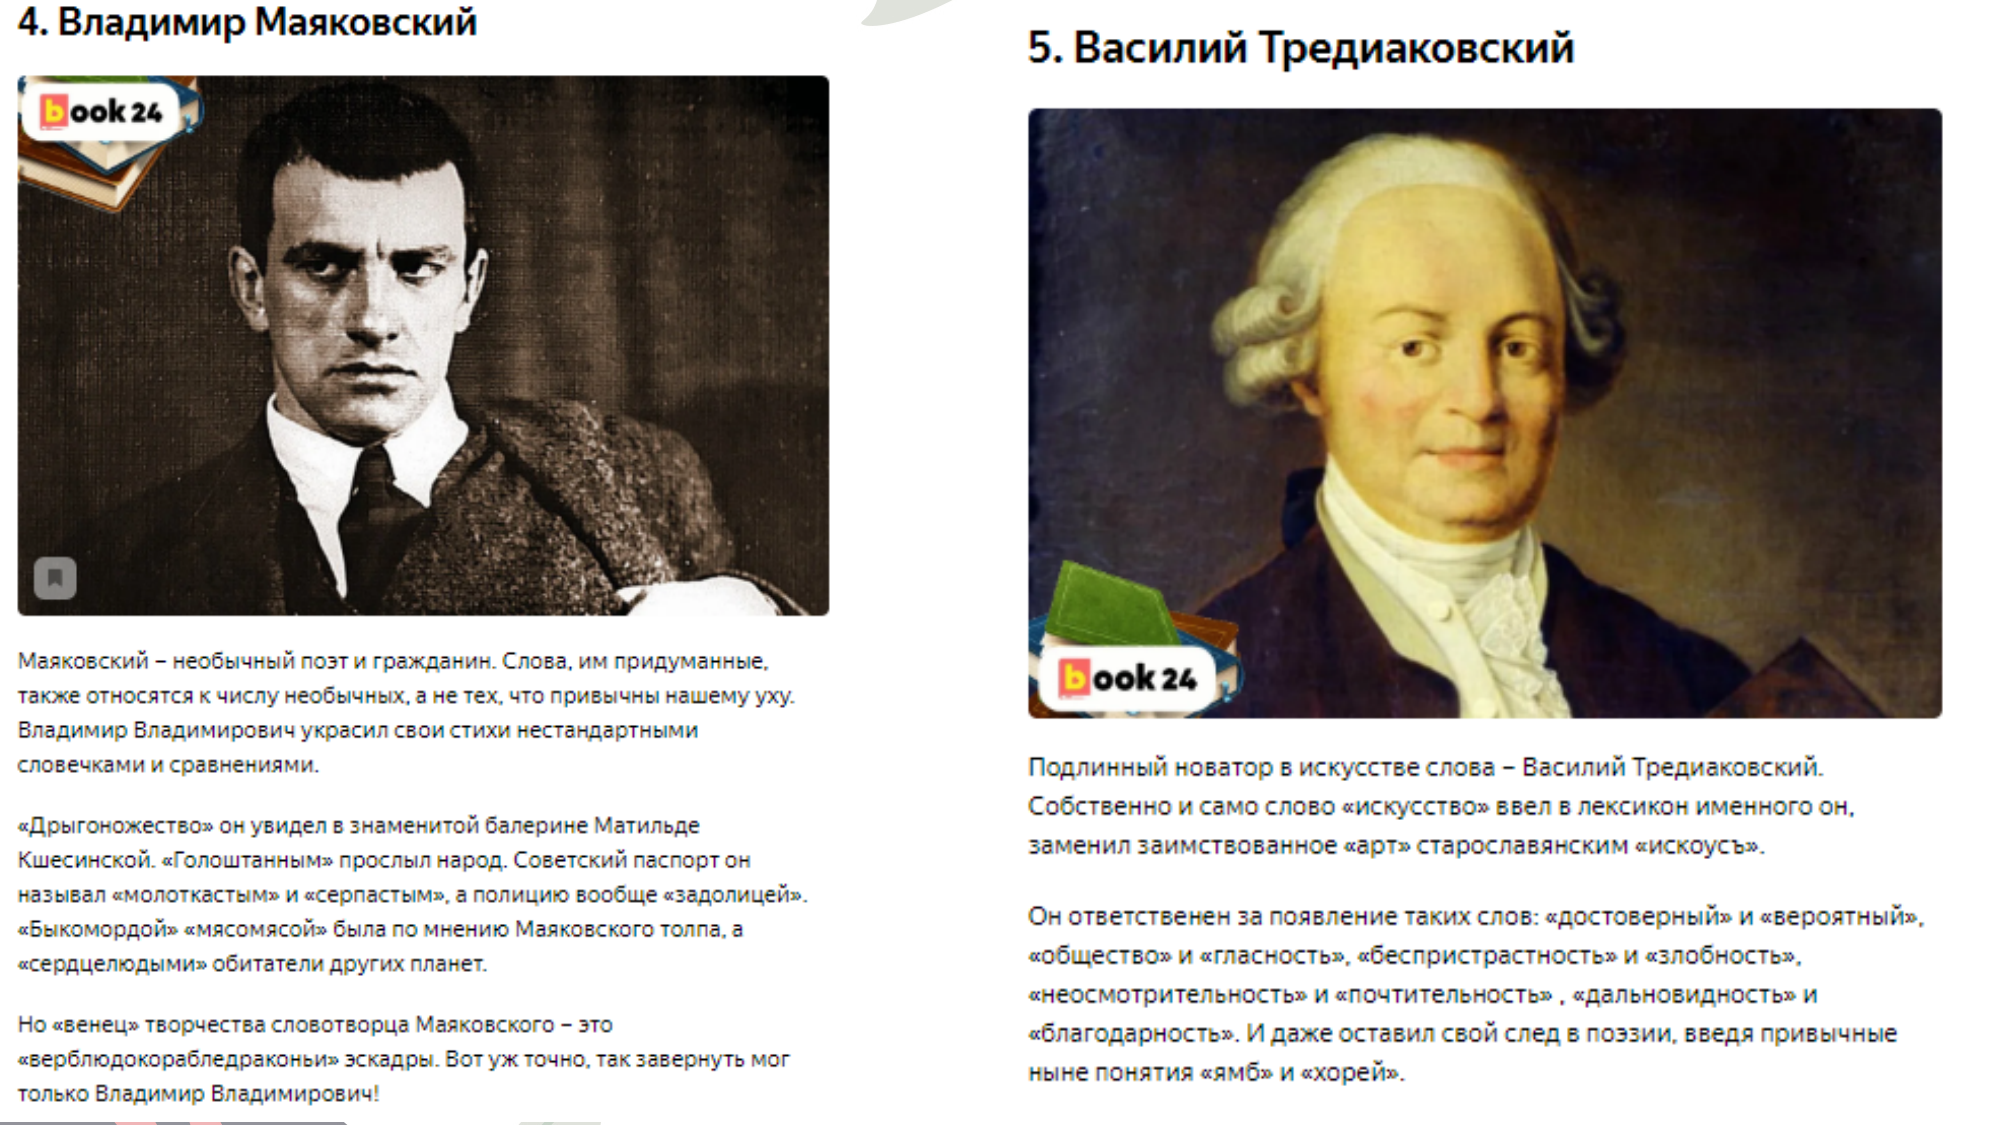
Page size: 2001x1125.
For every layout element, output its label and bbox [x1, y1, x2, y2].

list [0, 0, 852, 1122]
picture [0, 0, 2000, 1125]
